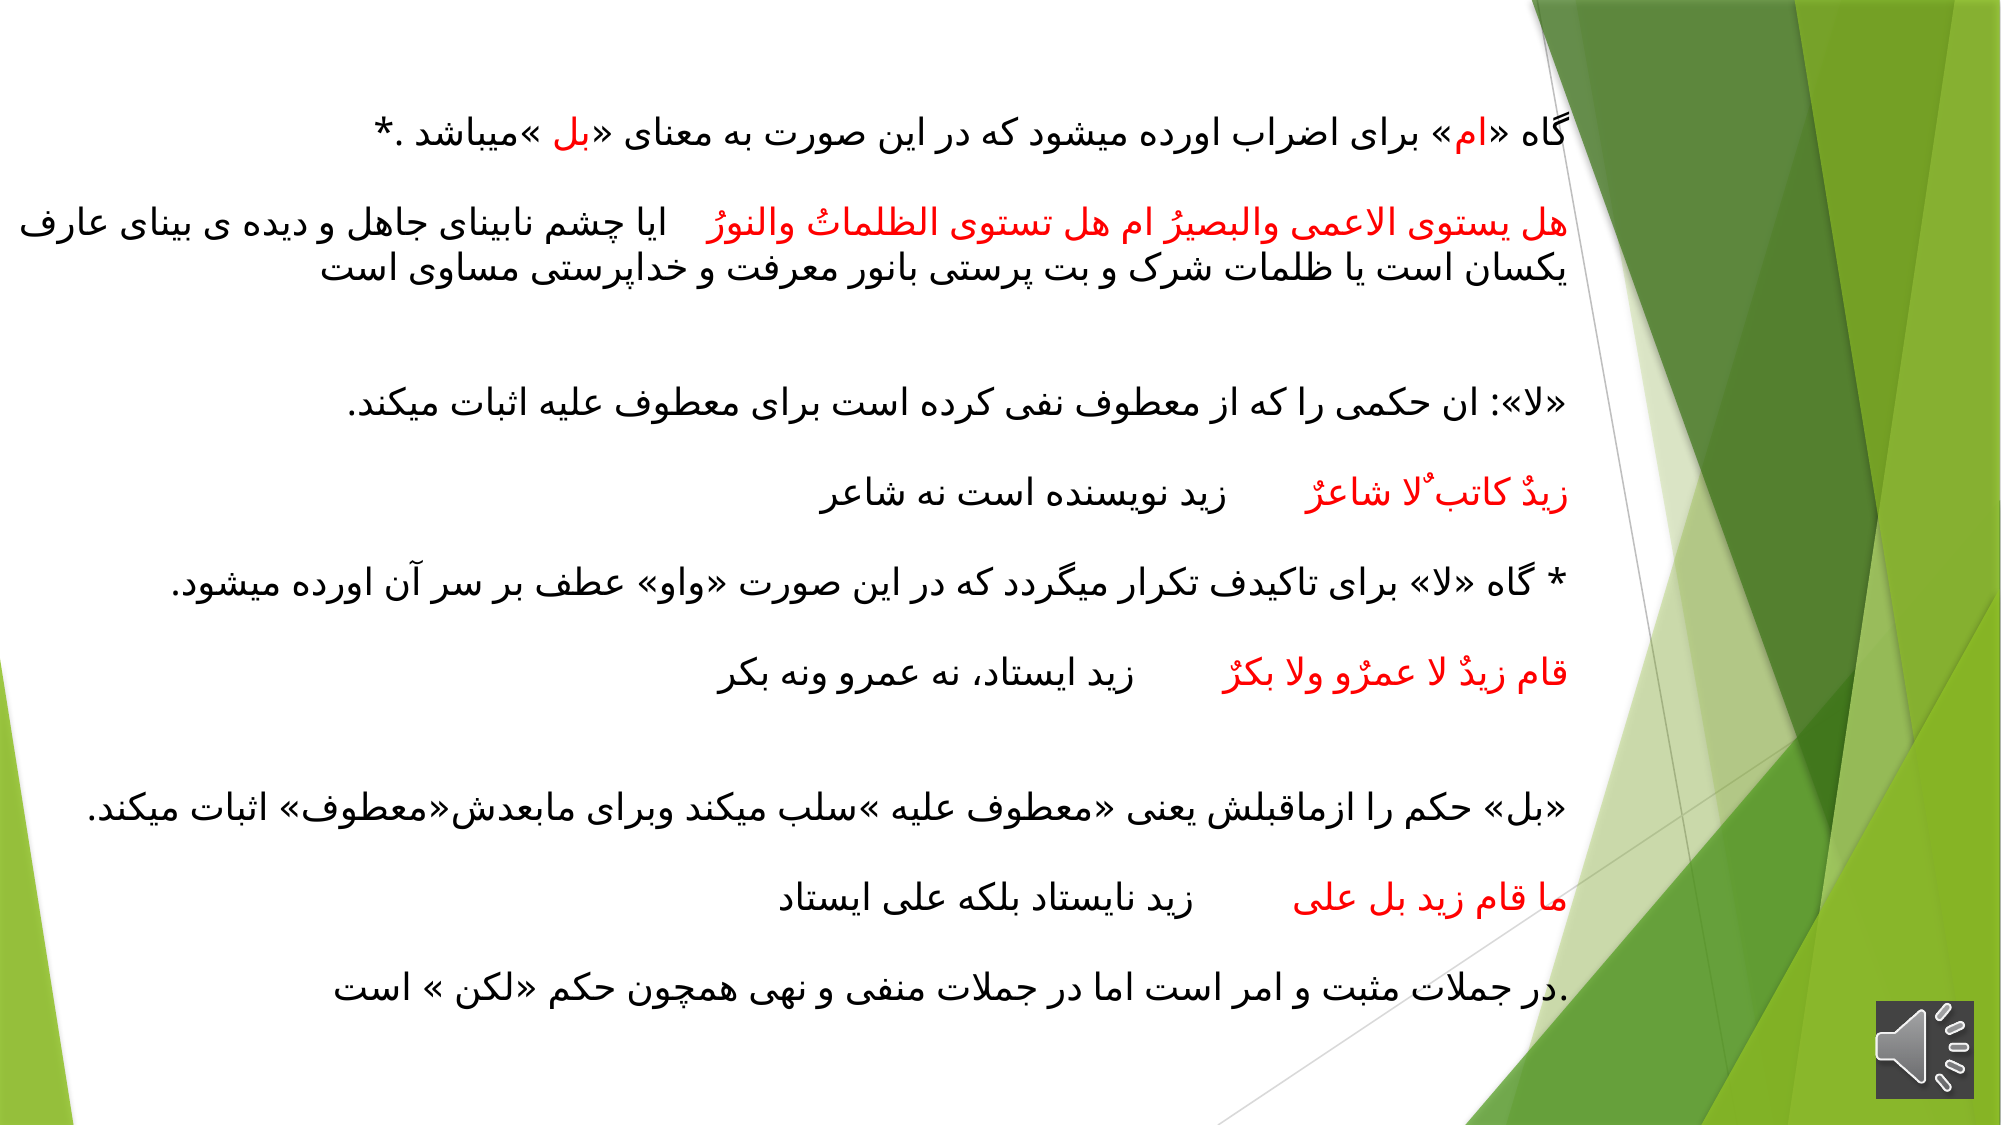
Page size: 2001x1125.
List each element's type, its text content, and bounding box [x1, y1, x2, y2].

picture [1874, 999, 1976, 1101]
title *گاه «ام» برای اضراب اورده میشود که در این صورت به معنای «بل »میباشد . هل یستوی الاعمی والبصیرُ ام هل تستوی الظلماتُ والنورُ ایا چشم نابینای جاهل و دیده ی بینای عارف یکسان است یا ظلمات شرک و بت پرستی بانور معرفت و خداپرستی مساوی است «لا»: ان حکمی را که از معطوف نفی کرده است برای معطوف علیه اثبات میکند. زیدٌ کاتب ٌلا شاعرٌ زید نویسنده است نه شاعر * گاه «لا» برای تاکیدف تکرار میگردد که در این صورت «واو» عطف بر سر آن اورده میشود. قام زیدٌ لا عمرٌو ولا بکرٌ زید ایستاد، نه عمرو ونه بکر «بل» حکم را ازماقبلش یعنی «معطوف علیه »سلب میکند وبرای مابعدش«معطوف» اثبات میکند. ما قام زید بل علی زید نایستاد بلکه علی ایستاد در جملات مثبت و امر است اما در جملات منفی و نهی همچون حکم «لکن » است. [0, 0, 1584, 1125]
